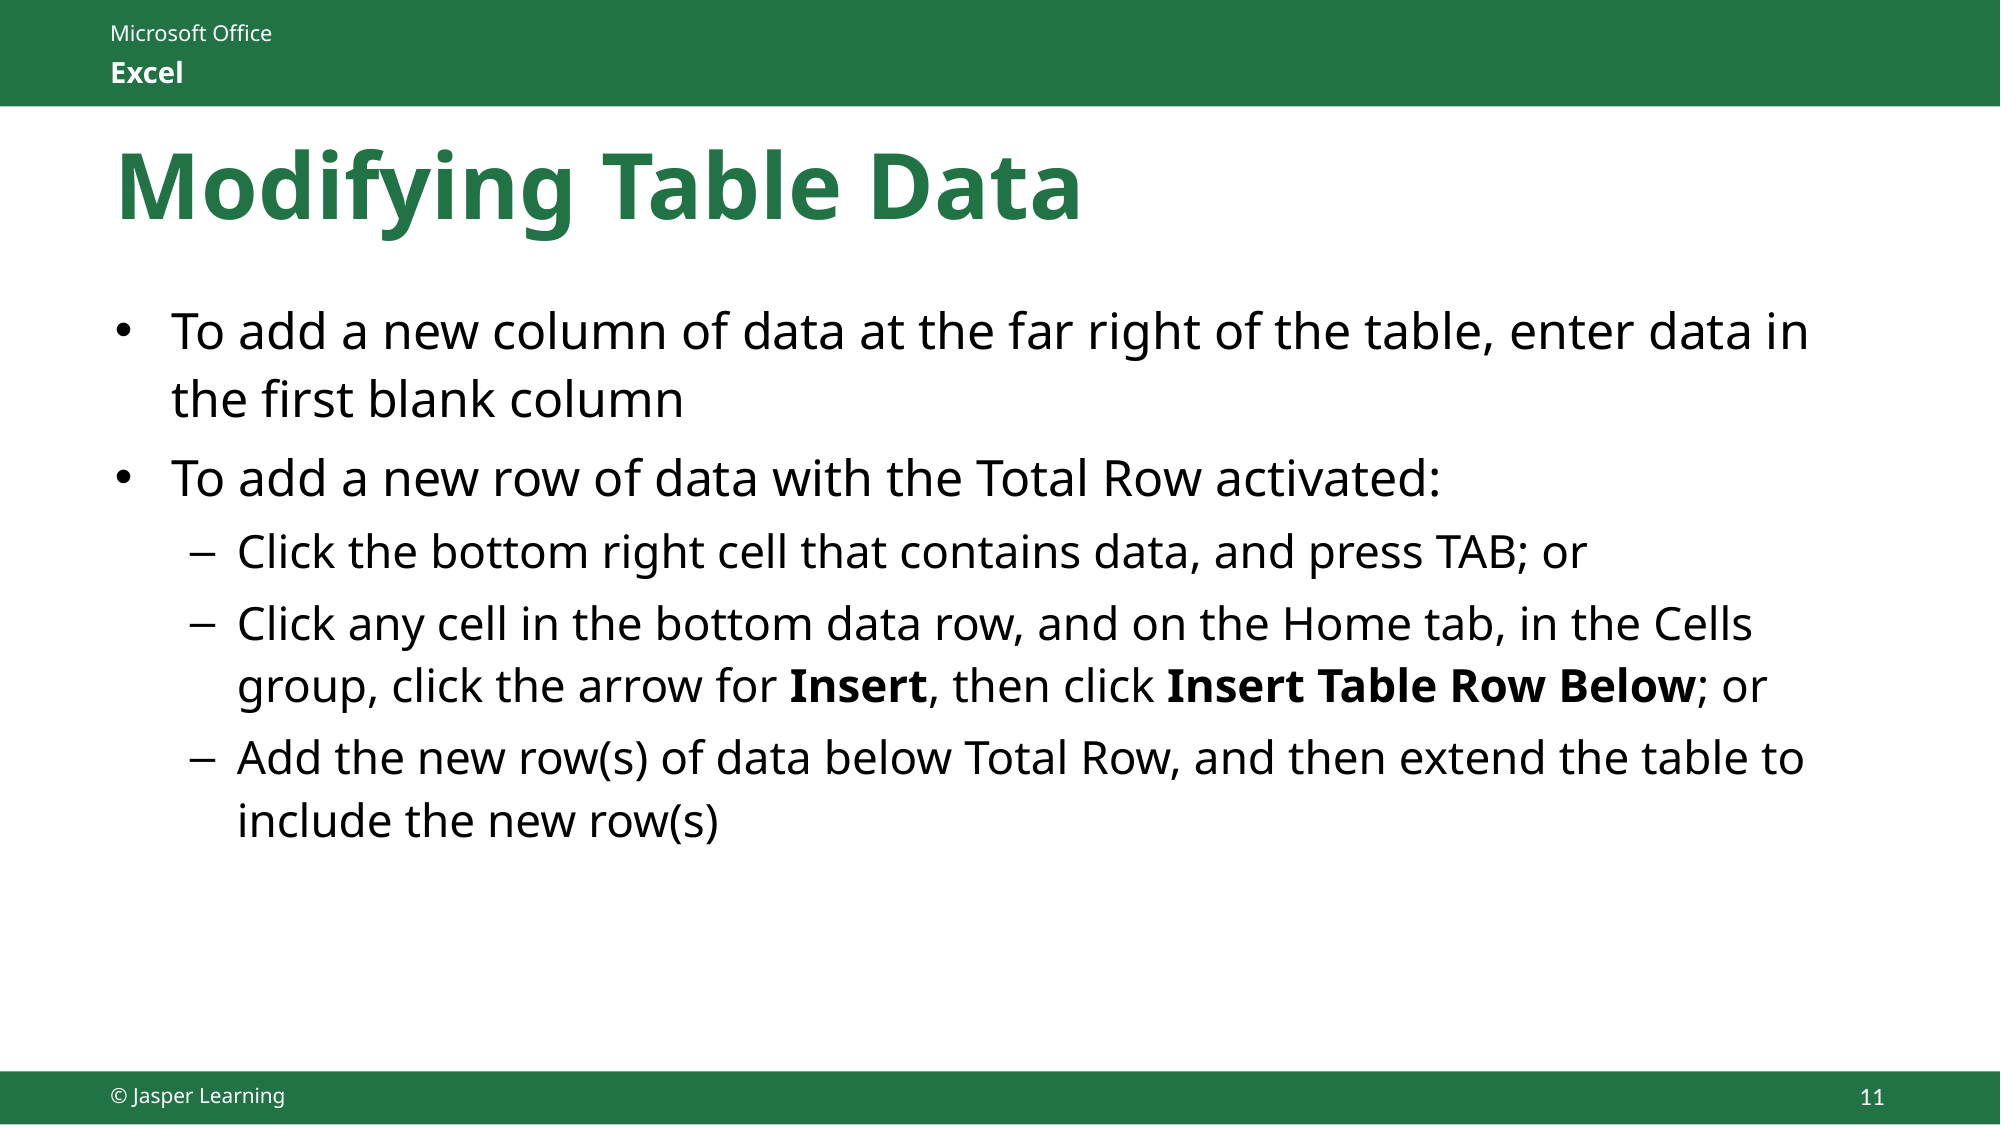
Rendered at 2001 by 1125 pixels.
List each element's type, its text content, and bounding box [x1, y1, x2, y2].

footer © Jasper Learning [95, 1065, 729, 1125]
list To add a new column of data at the far right of the table, enter data in the first blank column To add a new row of data with the Total Row activated: Click the bottom right cell that contains data, and press TAB; or Click any cell in the bottom data row, and on the Home tab, in the Cells group, click the arrow for Insert, then click Insert Table Row Below; or Add the new row(s) of data below Total Row, and then extend the table to include the new row(s) [99, 283, 1900, 1026]
slide_number 11 [1433, 1065, 1900, 1125]
title Modifying Table Data [99, 118, 1866, 248]
